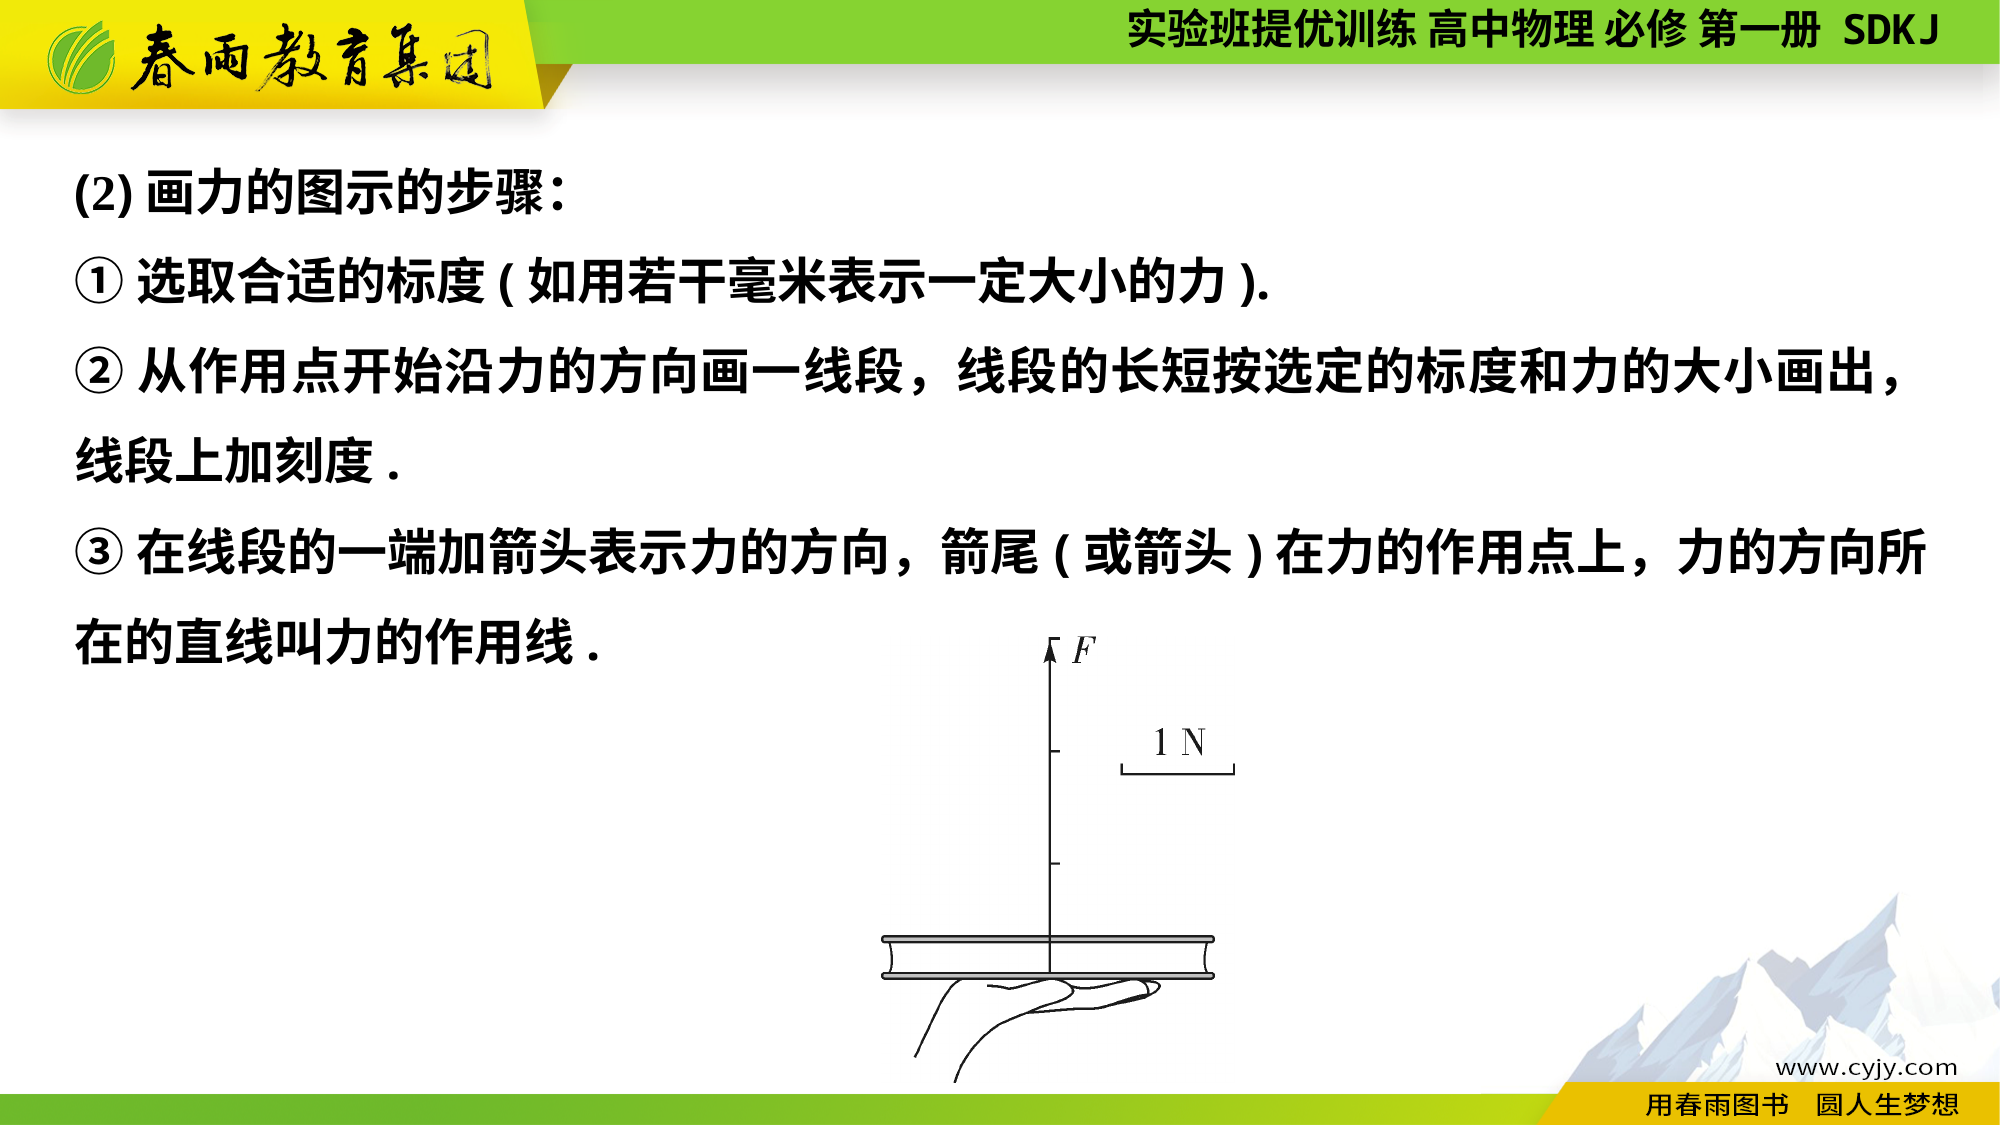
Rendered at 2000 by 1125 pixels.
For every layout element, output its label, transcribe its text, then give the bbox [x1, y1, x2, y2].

list (2)画力的图示的步骤： ①选取合适的标度(如用若干毫米表示一定大小的力). ②从作用点开始沿力的方向画一线段，线段的长短按选定的标度和力的大小画出，线段上加刻度. ③在线段的一端加箭头表示力的方向，箭尾(或箭头)在力的作用点上，力的方向所在的直线叫力的作用线. [59, 122, 1944, 672]
picture [0, 0, 2000, 1125]
